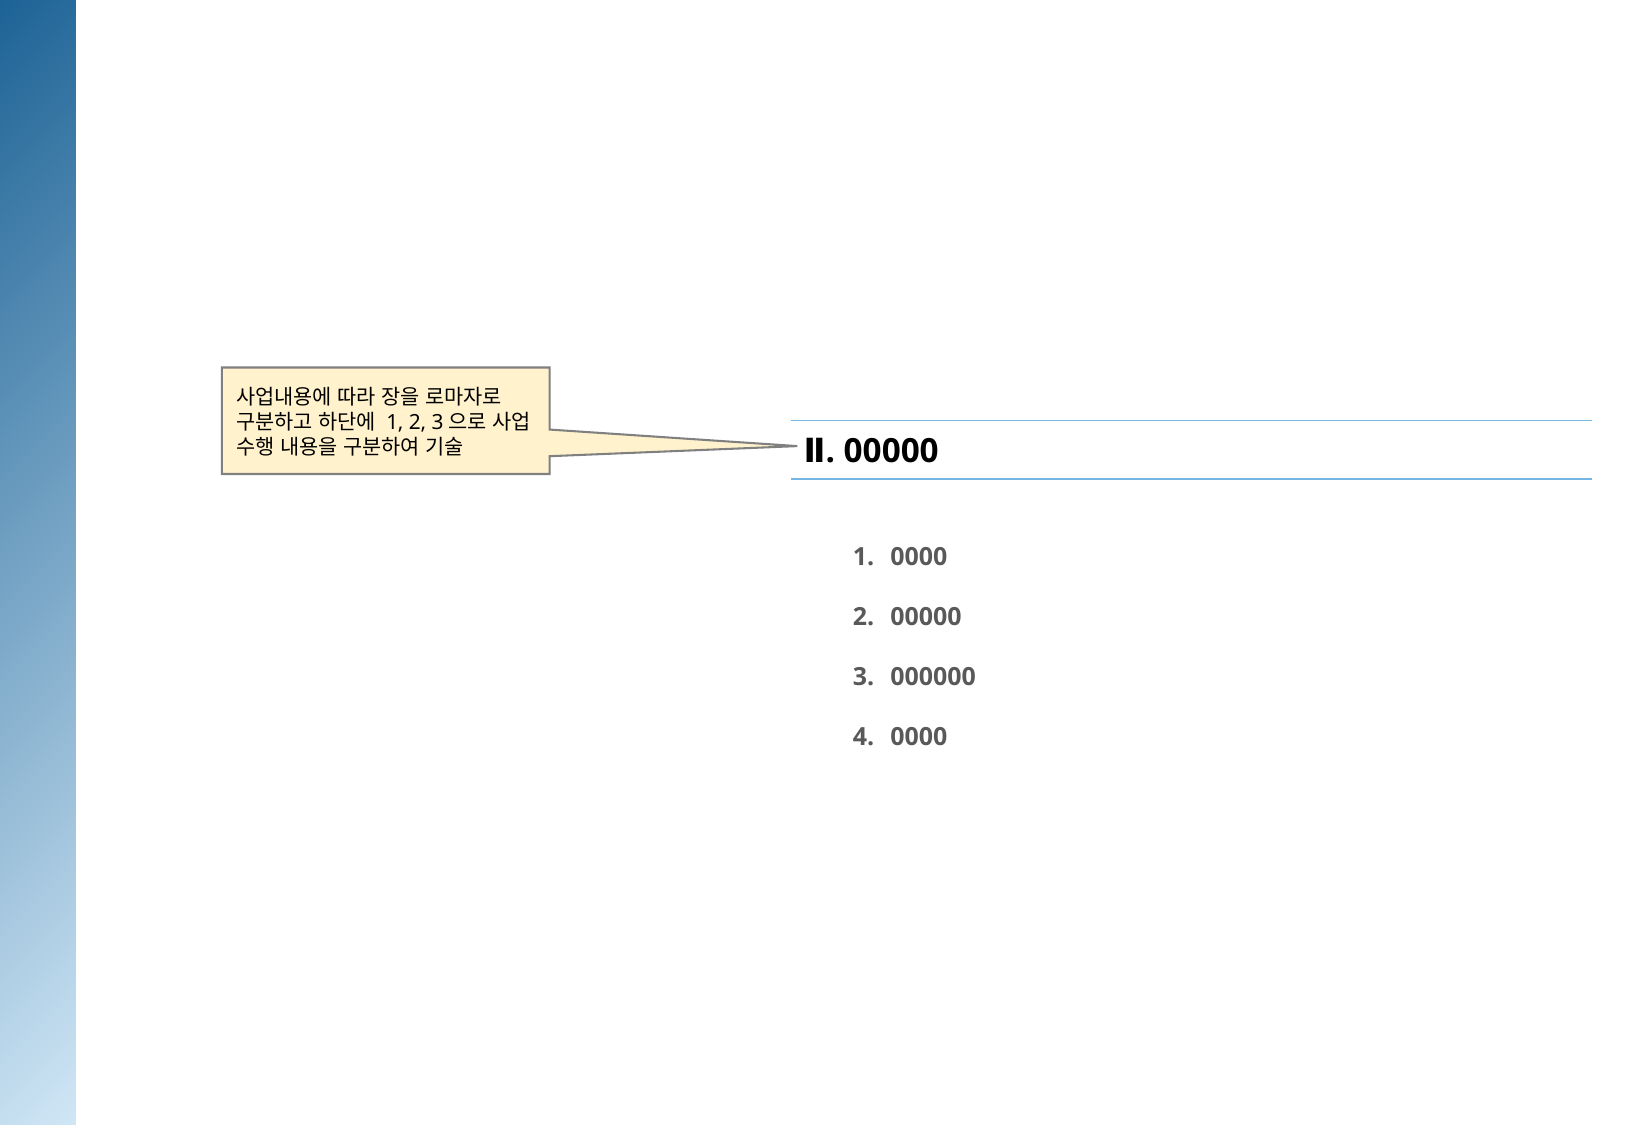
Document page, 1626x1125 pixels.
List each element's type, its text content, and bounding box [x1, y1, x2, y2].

text_box 사업내용에 따라 장을 로마자로 구분하고 하단에 1, 2, 3으로 사업 수행 내용을 구분하여 기술 [220, 366, 788, 476]
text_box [788, 420, 1593, 480]
text_box [0, 0, 76, 1125]
text_box 0000 00000 000000 0000 [838, 503, 991, 758]
